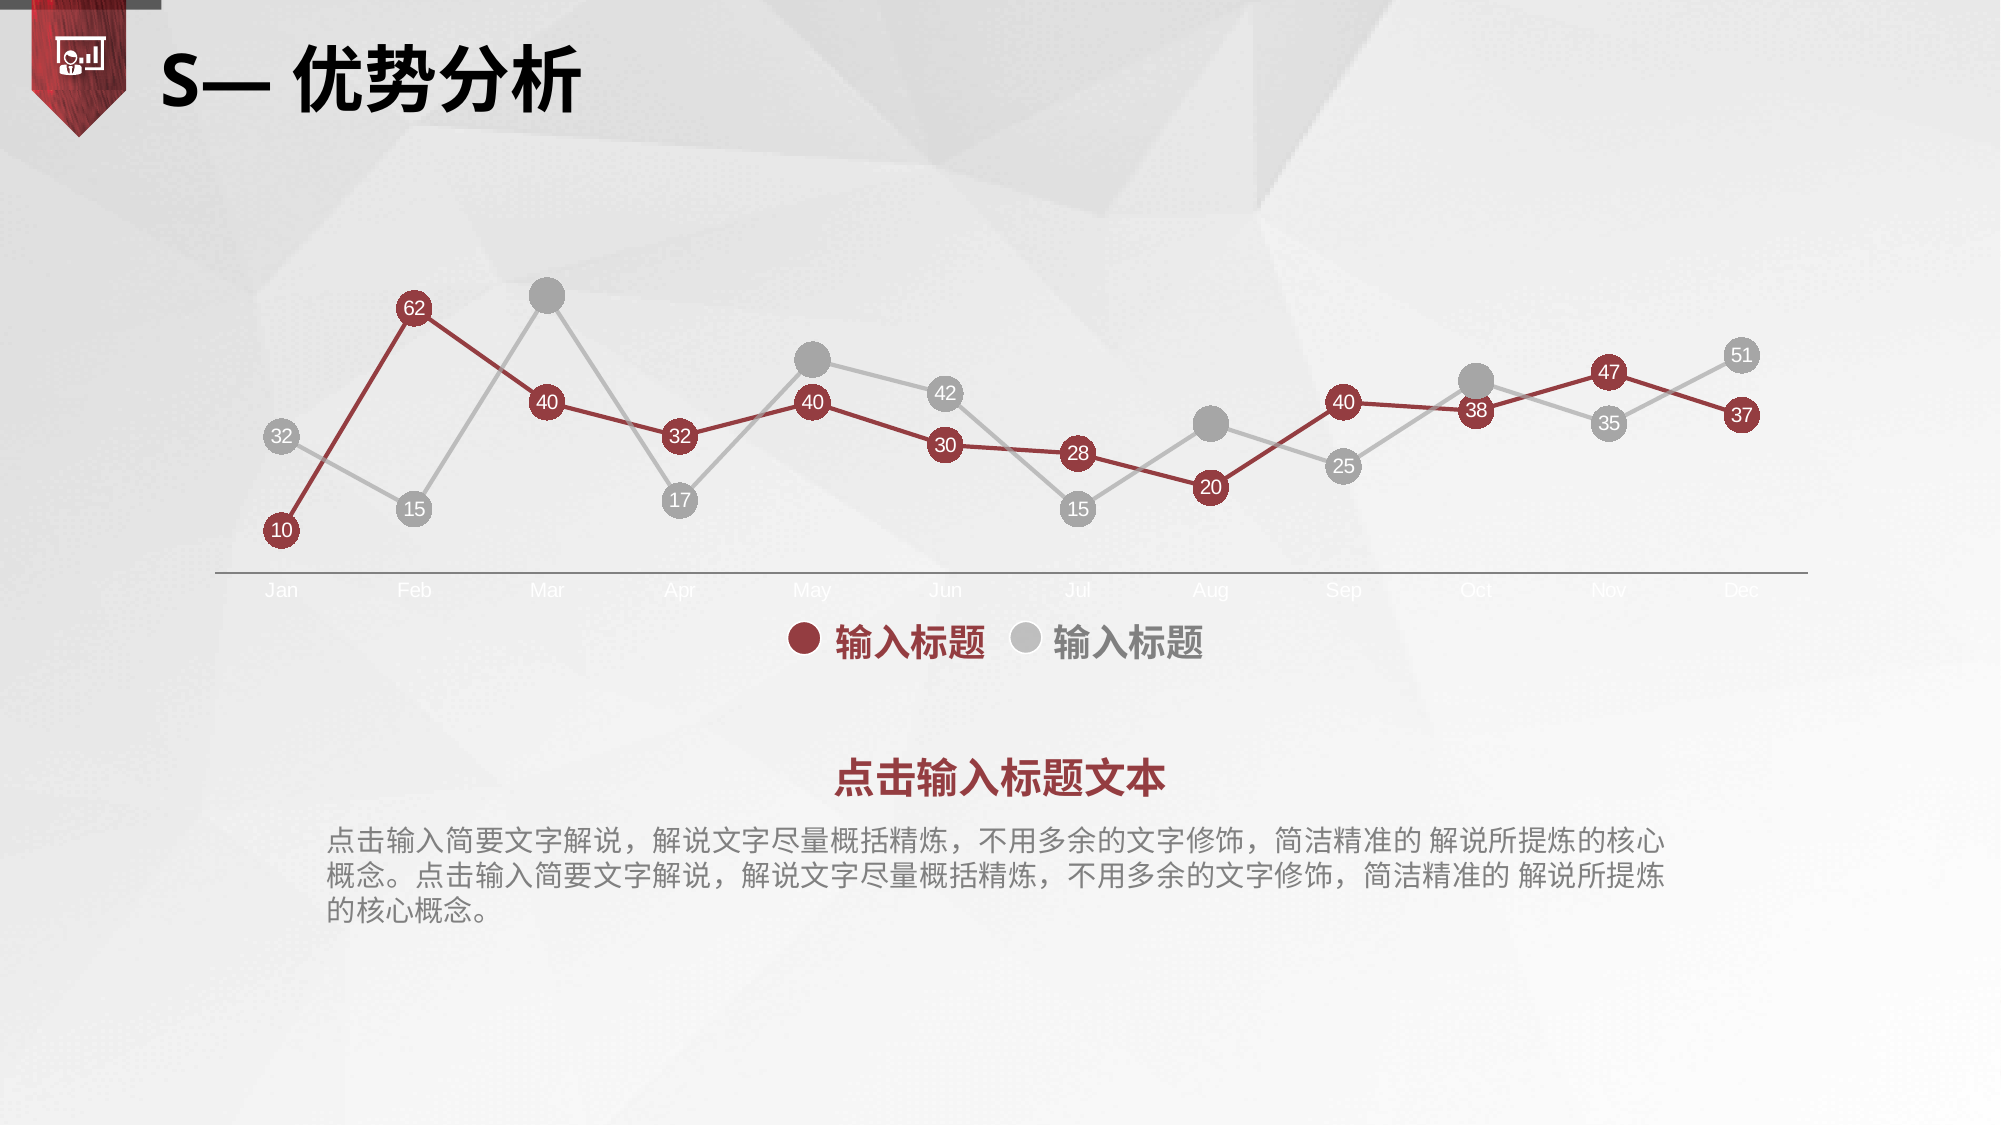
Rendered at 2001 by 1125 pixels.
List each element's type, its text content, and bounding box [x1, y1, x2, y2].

text_box 点击输入简要文字解说，解说文字尽量概括精炼，不用多余的文字修饰，简洁精准的 解说所提炼的核心概念。点击输入简要文字解说，解说文字尽量概括精炼，不用多余的文字修饰，简洁精准的 解说所提炼的核心概念。 [326, 822, 1668, 928]
text_box 输入标题 [820, 613, 1034, 672]
text_box [787, 621, 821, 655]
text_box 输入标题 [1038, 613, 1252, 672]
picture [0, 0, 2001, 1125]
chart [181, 136, 1842, 613]
text_box S—优势分析 [149, 28, 891, 128]
text_box [1009, 621, 1042, 654]
text_box 点击输入标题文本 [833, 751, 1172, 802]
